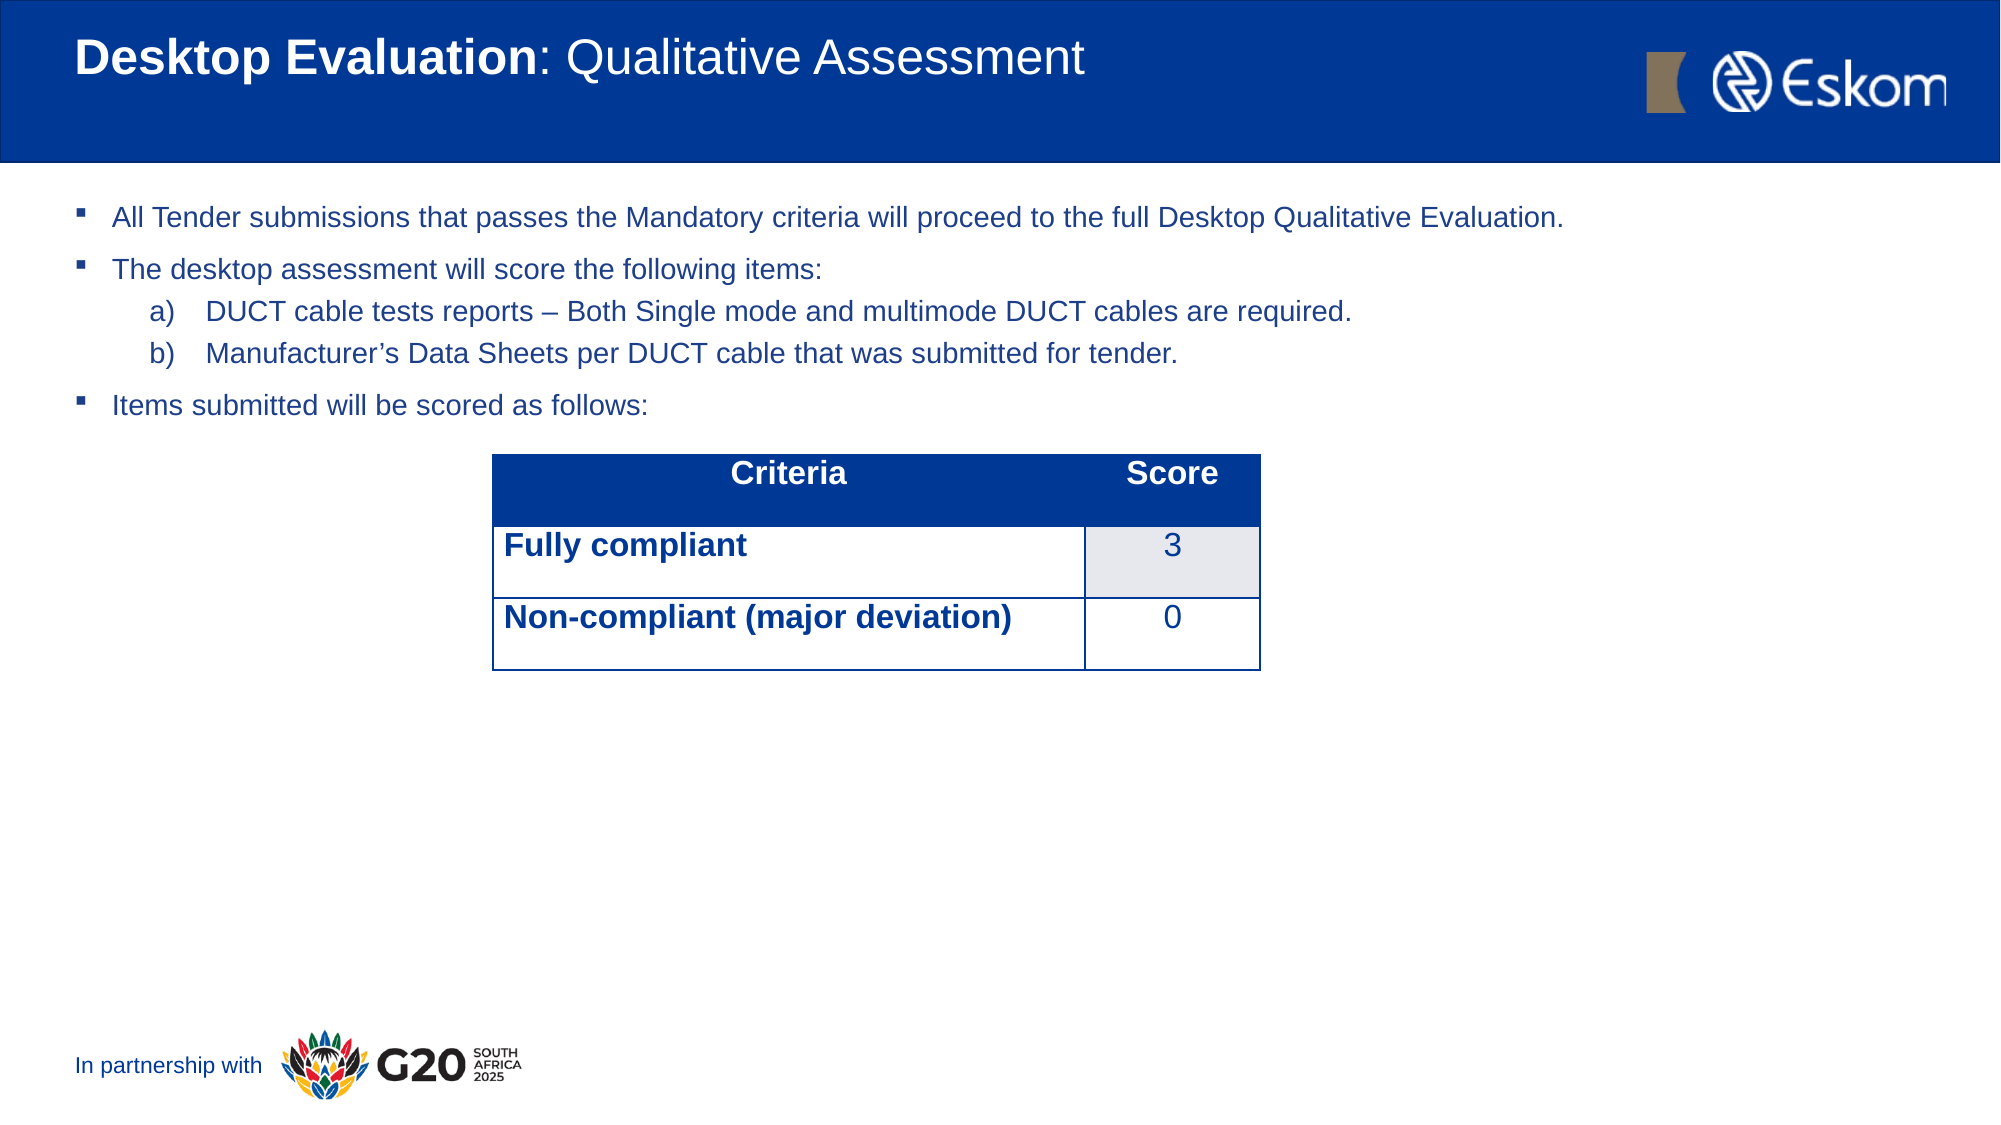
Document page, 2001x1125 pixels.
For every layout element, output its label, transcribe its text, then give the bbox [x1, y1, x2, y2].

title Desktop Evaluation: Qualitative Assessment [59, 33, 1620, 143]
table_header Criteria [494, 456, 1084, 526]
picture [280, 1029, 526, 1100]
list All Tender submissions that passes the Mandatory criteria will proceed to the full Desktop Qualitative Evaluation. The desktop assessment will score the following items: DUCT cable tests reports – Both Single mode and multimode DUCT cables are required. Manufacturer’s Data Sheets per DUCT cable that was submitted for tender. Items submitted will be scored as follows: [59, 194, 1927, 772]
table_cell 3 [1086, 527, 1259, 597]
table_header Score [1086, 456, 1259, 526]
table_cell 0 [1086, 599, 1259, 669]
table_cell Fully compliant [494, 527, 1084, 597]
table_cell Non-compliant (major deviation) [494, 599, 1084, 669]
